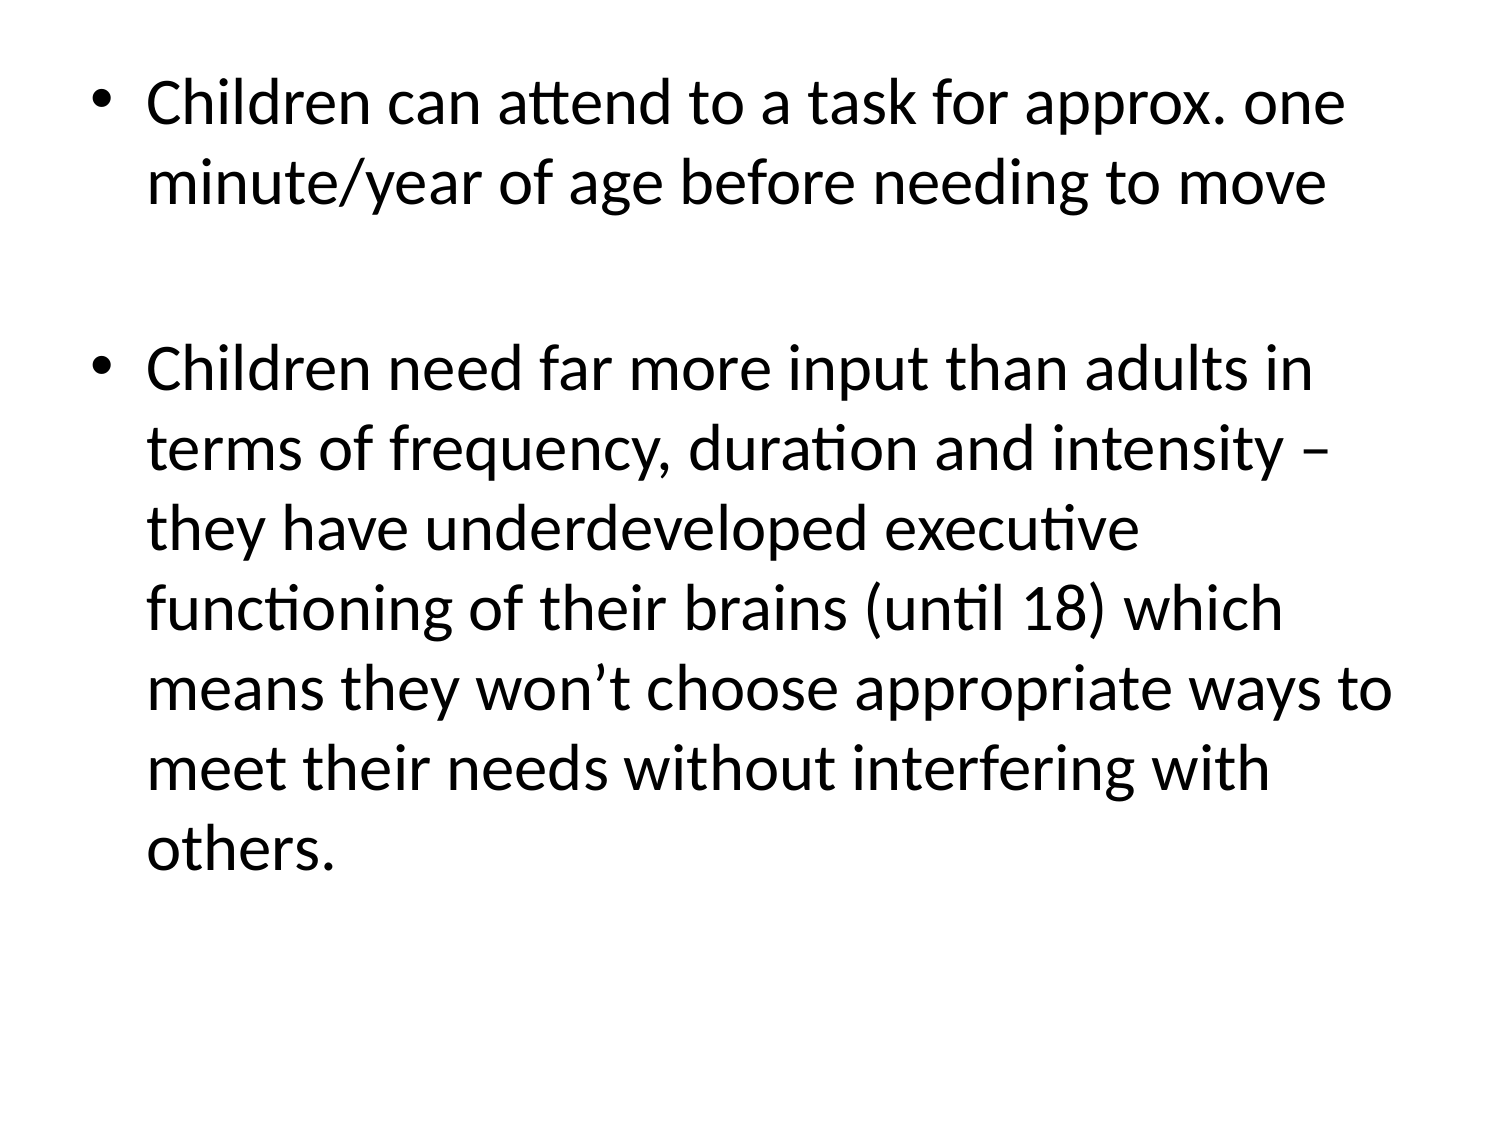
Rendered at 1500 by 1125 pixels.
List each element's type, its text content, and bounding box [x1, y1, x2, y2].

list Children can attend to a task for approx. one minute/year of age before needing to move Children need far more input than adults in terms of frequency, duration and intensity – they have underdeveloped executive functioning of their brains (until 18) which means they won’t choose appropriate ways to meet their needs without interfering with others. [75, 50, 1425, 1063]
